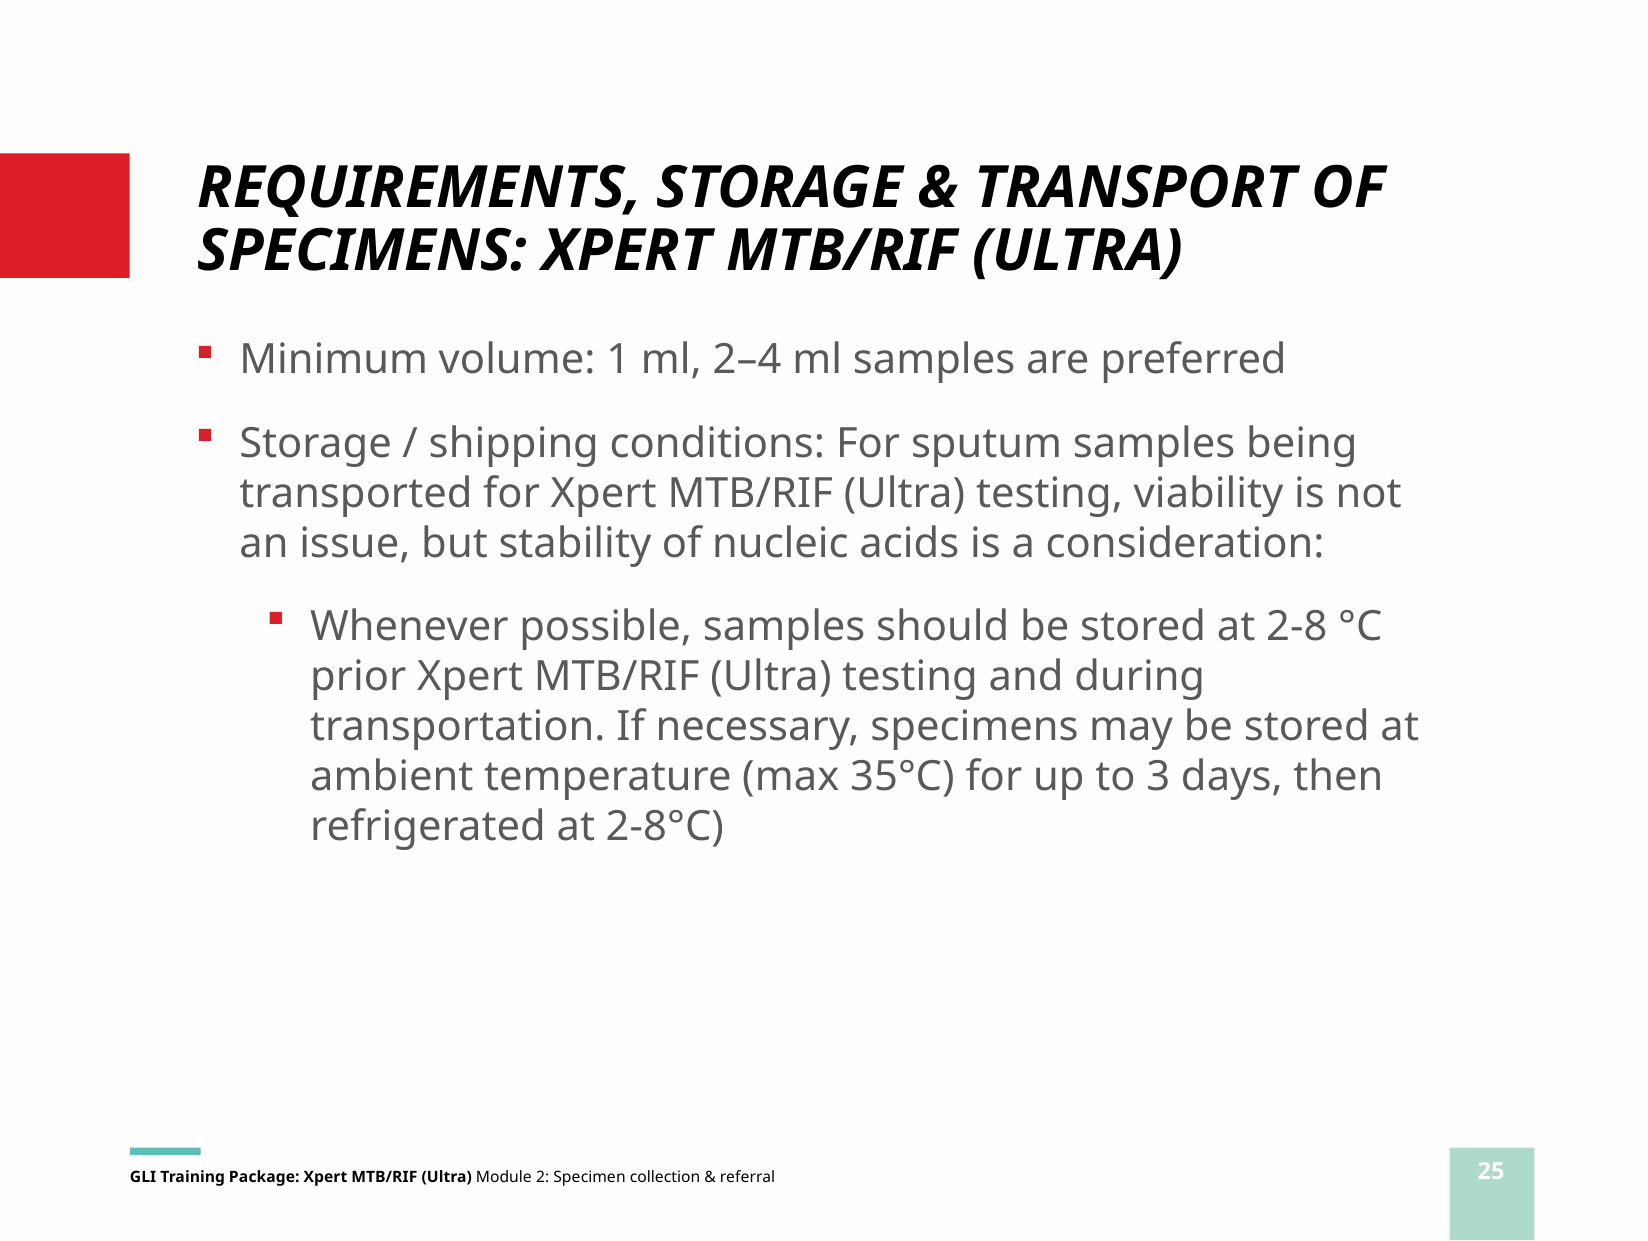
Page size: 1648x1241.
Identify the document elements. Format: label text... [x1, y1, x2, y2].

list Minimum volume: 1 ml, 2–4 ml samples are preferred Storage / shipping conditions: For sputum samples being transported for Xpert MTB/RIF (Ultra) testing, viability is not an issue, but stability of nucleic acids is a consideration: Whenever possible, samples should be stored at 2-8 °C prior Xpert MTB/RIF (Ultra) testing and during transportation. If necessary, specimens may be stored at ambient temperature (max 35°C) for up to 3 days, then refrigerated at 2-8°C) [195, 332, 1448, 1089]
text_box REQUIREMENTS, STORAGE & TRANSPORT OF SPECIMENS: XPERT MTB/RIF (ULTRA) [197, 141, 1587, 299]
